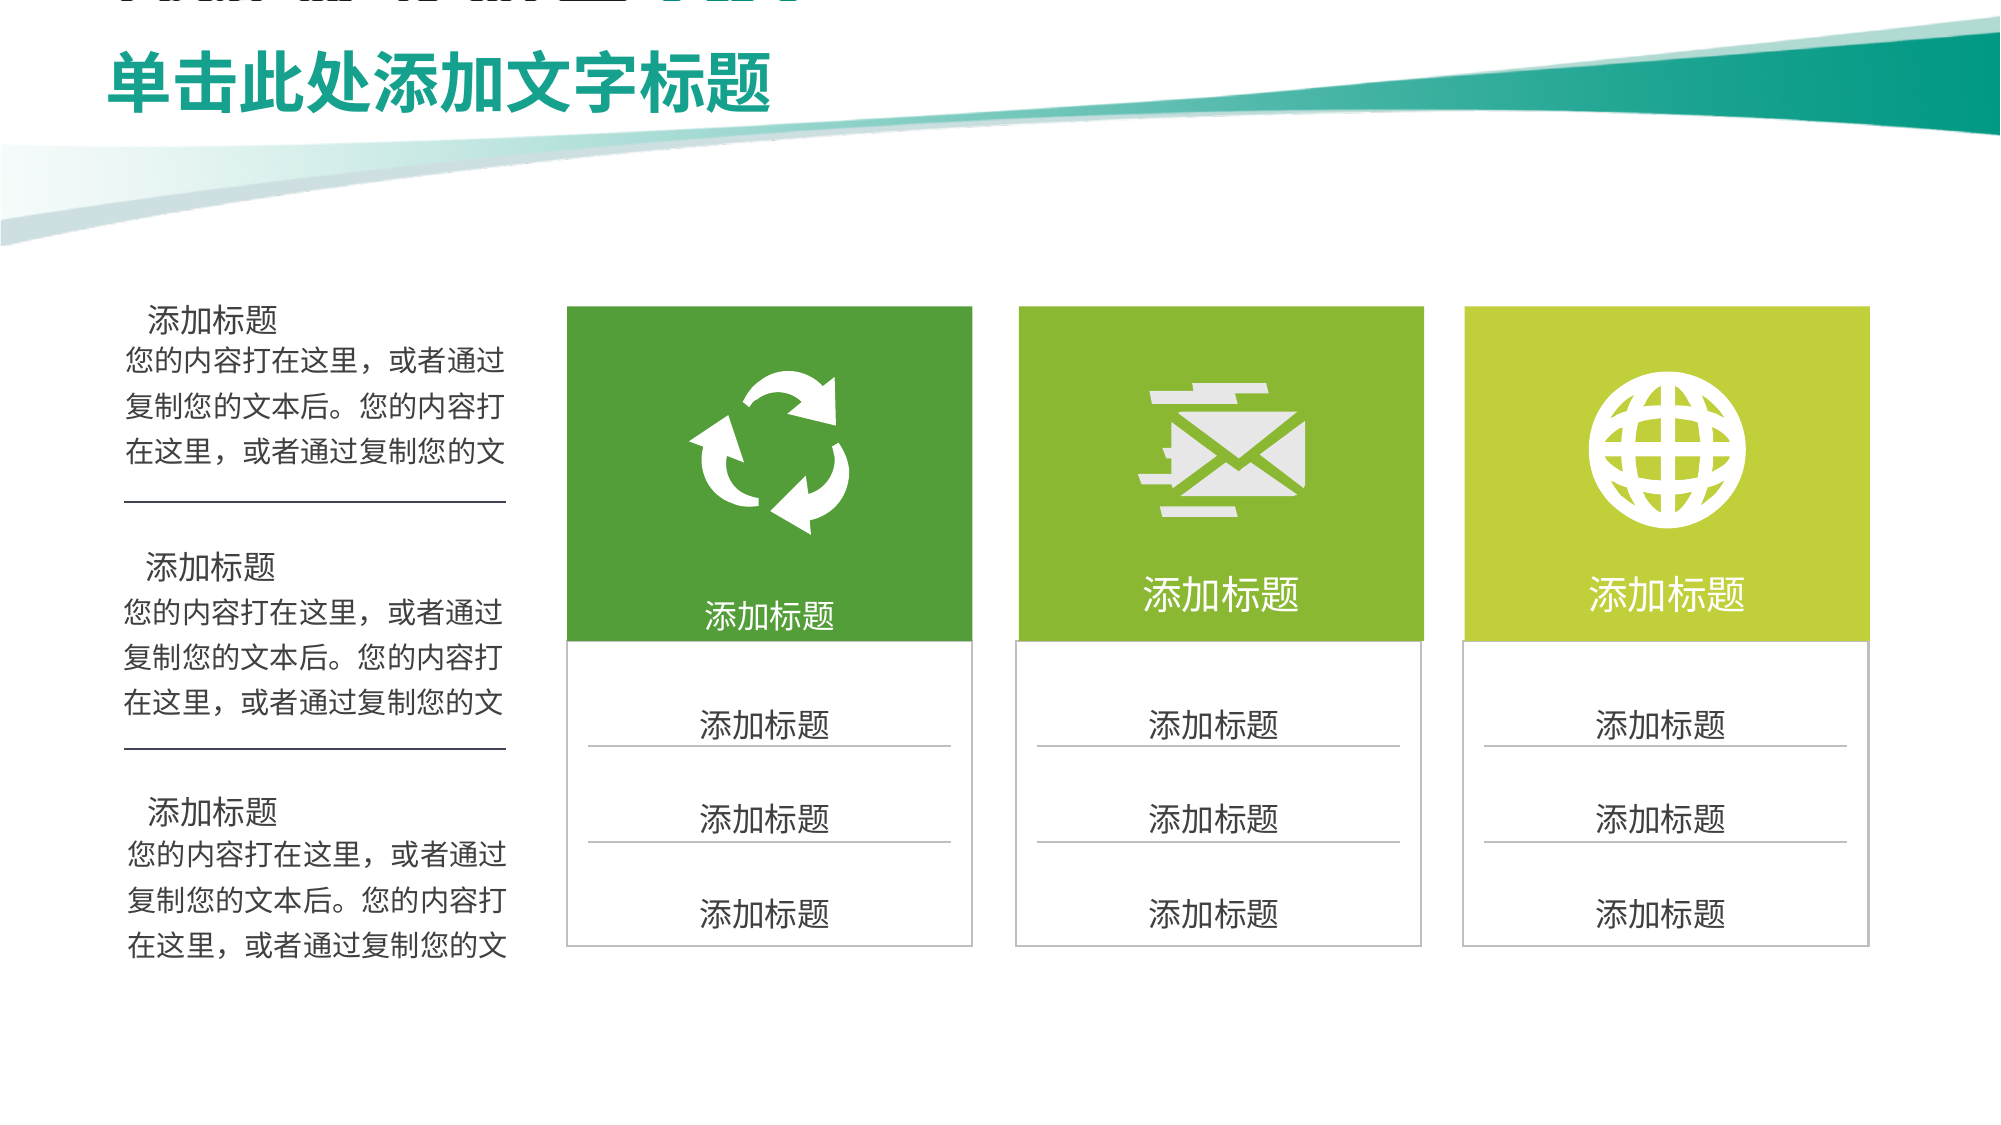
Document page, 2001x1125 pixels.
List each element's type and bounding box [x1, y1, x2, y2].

text_box [567, 641, 973, 947]
text_box [1464, 306, 1870, 641]
text_box [1463, 640, 1869, 947]
picture [3, 0, 2000, 246]
text_box [102, 514, 535, 730]
text_box [104, 759, 539, 972]
text_box [104, 267, 536, 478]
text_box [1016, 640, 1422, 947]
text_box [567, 306, 973, 641]
text_box [1018, 306, 1425, 641]
